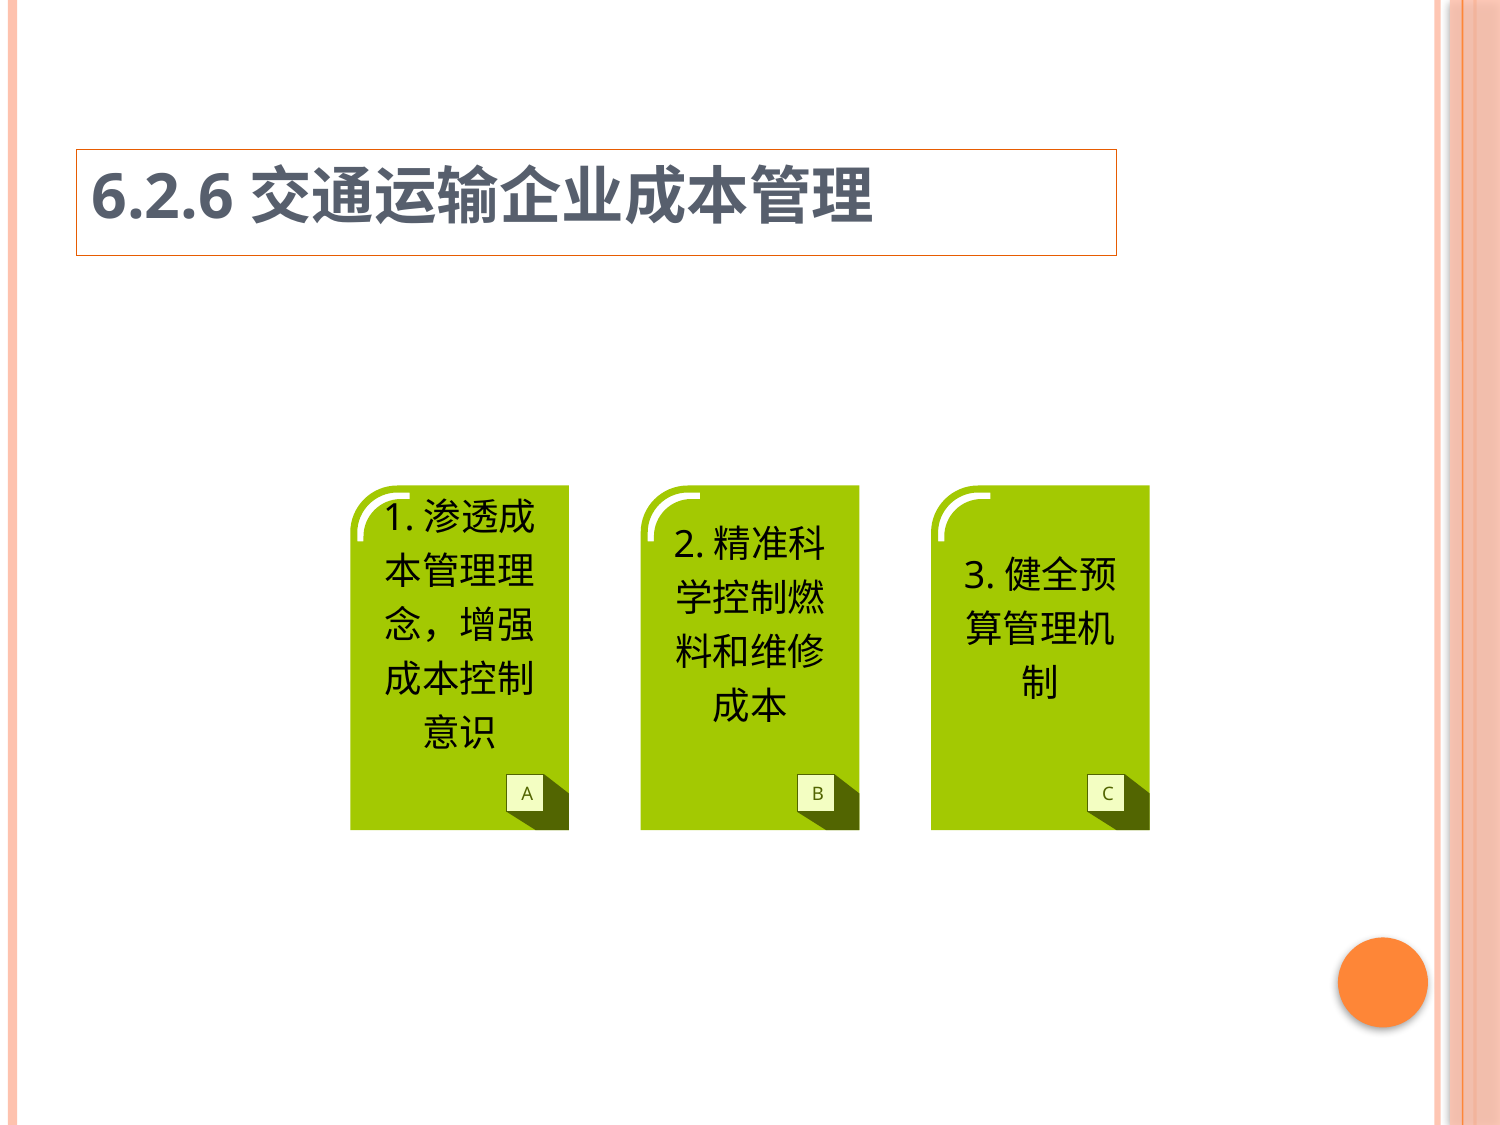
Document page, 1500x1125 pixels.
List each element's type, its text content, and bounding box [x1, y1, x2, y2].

text_box 1.渗透成本管理理念，增强成本控制意识 [366, 534, 553, 758]
text_box [931, 485, 1150, 831]
text_box [1087, 774, 1150, 831]
text_box [797, 774, 860, 831]
text_box 3.健全预算管理机制 [947, 534, 1134, 758]
text_box [350, 485, 569, 831]
text_box 2.精准科学控制燃料和维修成本 [657, 534, 843, 758]
text_box A [506, 774, 544, 812]
text_box [506, 774, 569, 831]
text_box [640, 485, 860, 831]
text_box 6.2.6交通运输企业成本管理 [76, 149, 1117, 256]
text_box B [797, 774, 835, 812]
text_box C [1087, 774, 1125, 812]
